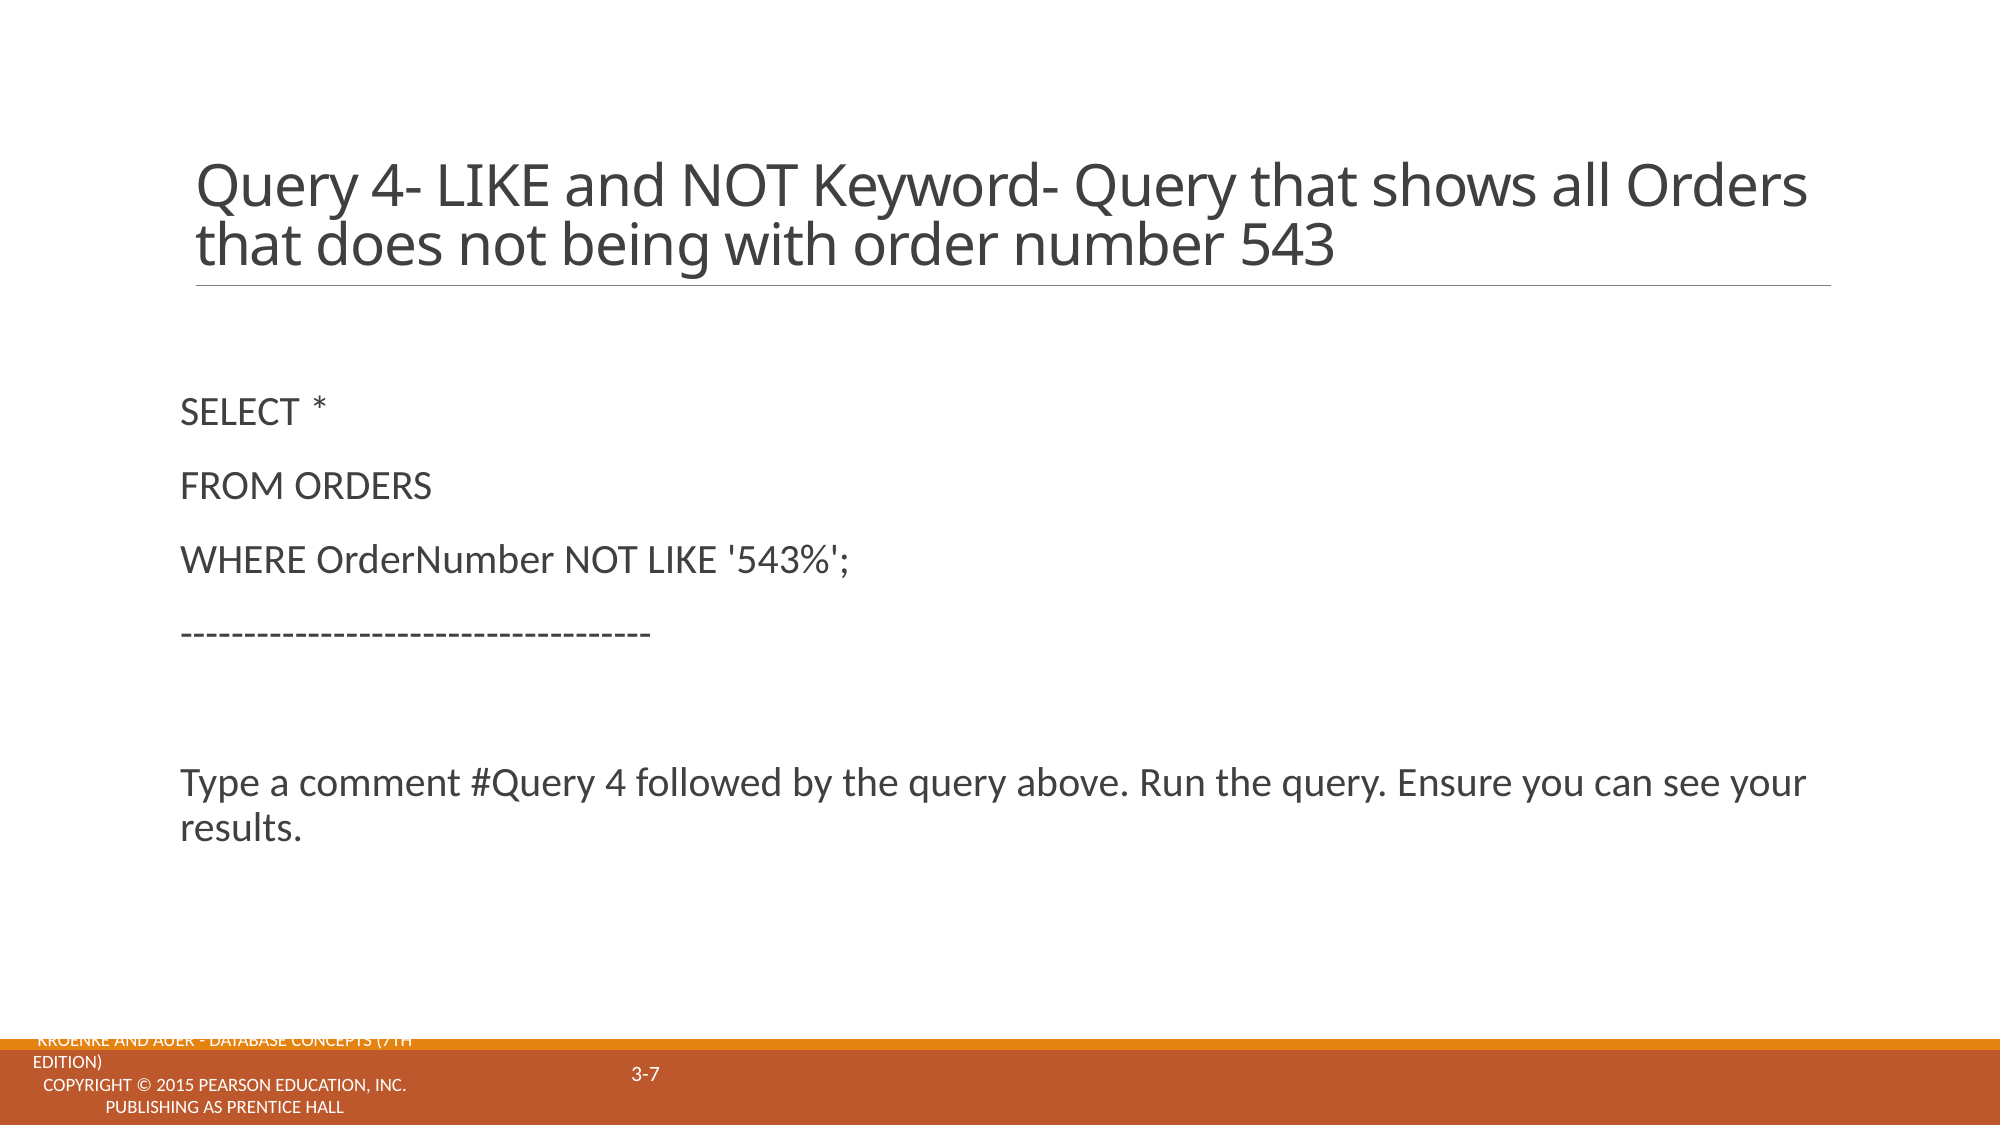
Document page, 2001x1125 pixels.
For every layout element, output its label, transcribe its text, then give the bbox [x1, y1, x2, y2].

title Query 4- LIKE and NOT Keyword- Query that shows all Orders that does not being with order number 543 [180, 47, 1830, 285]
slide_number 3-7 [0, 1042, 675, 1103]
list SELECT * FROM ORDERS WHERE OrderNumber NOT LIKE '543%'; ------------------------------------- Type a comment #Query 4 followed by the query above. Run the query. Ensure you can see your results. [180, 302, 1830, 963]
